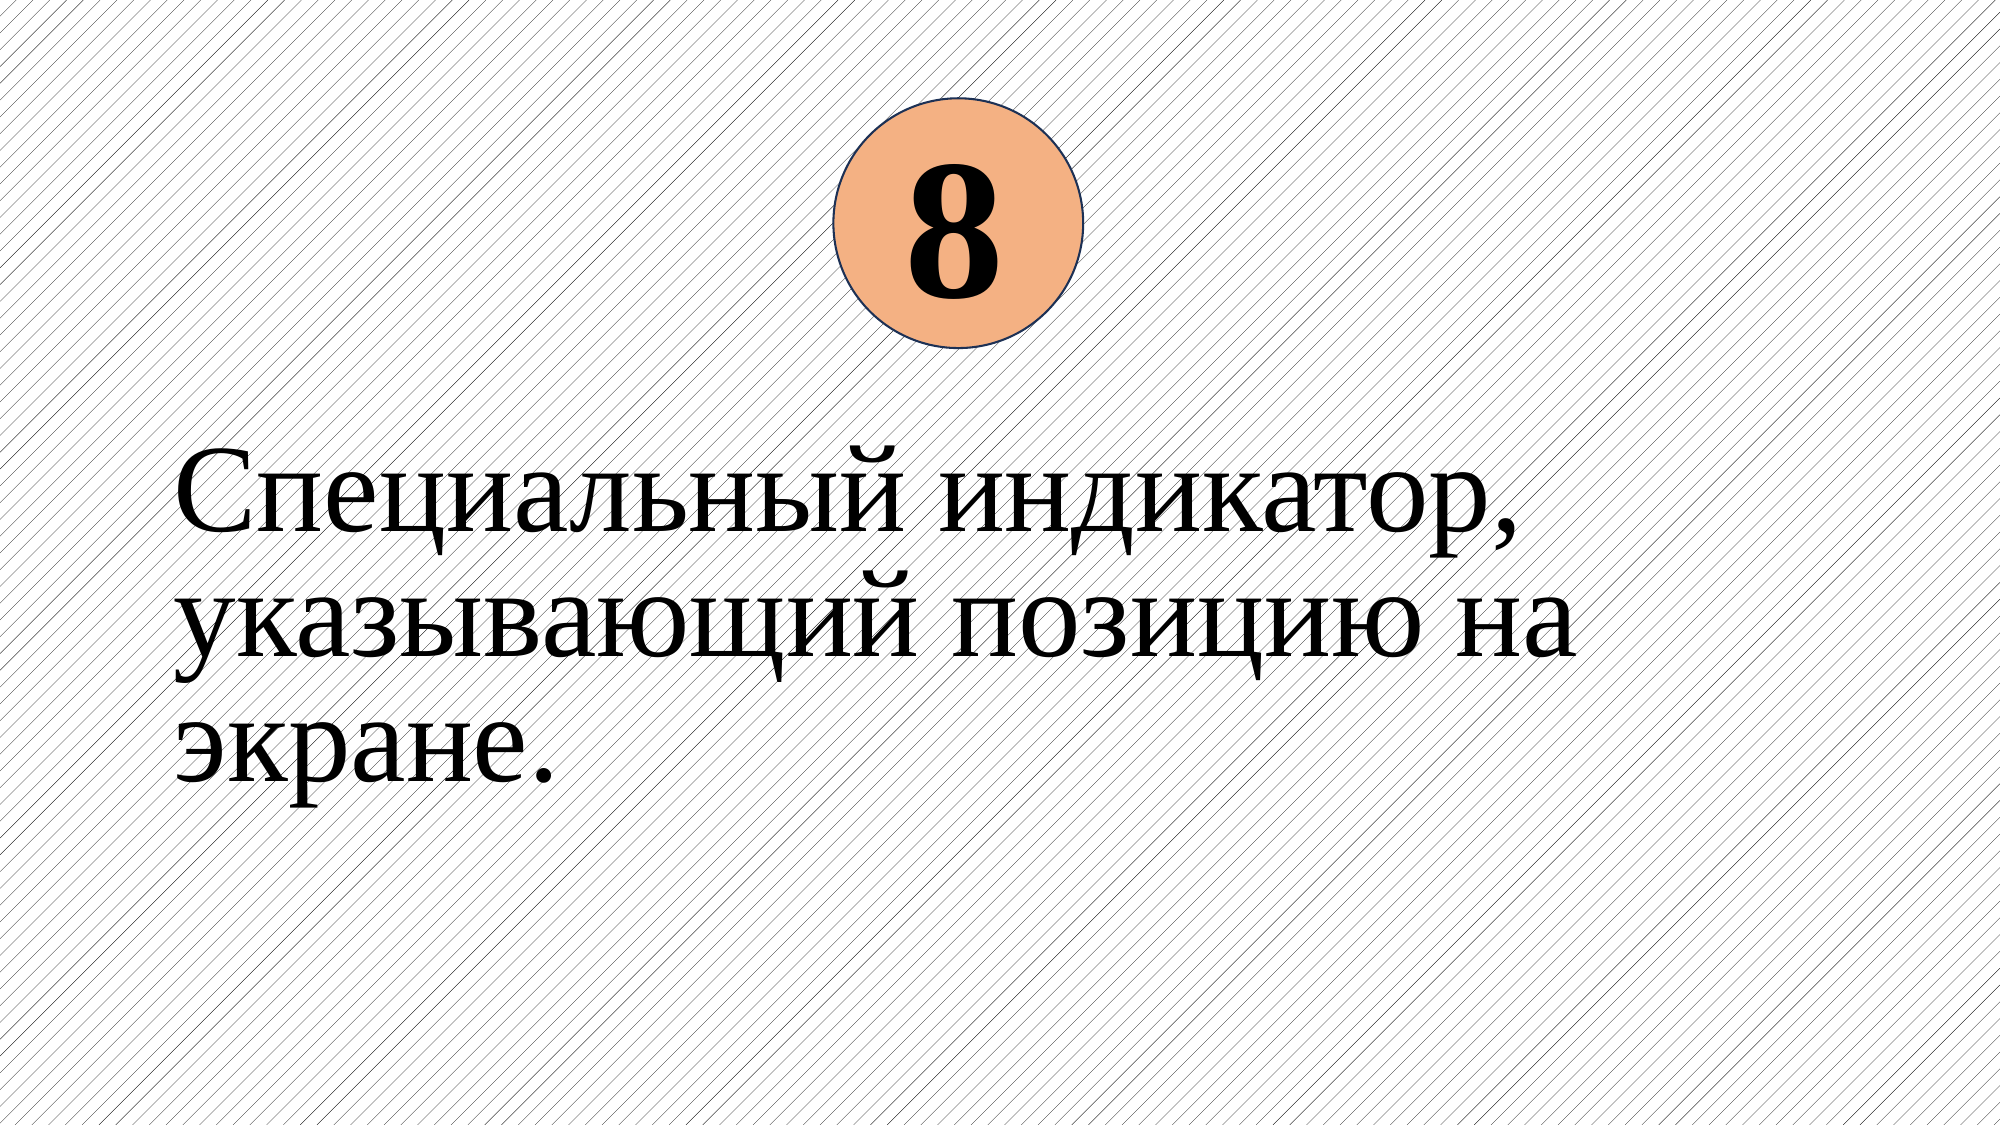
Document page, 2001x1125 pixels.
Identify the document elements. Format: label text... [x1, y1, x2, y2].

text_box Специальный индикатор, указывающий позицию на экране. [83, 423, 1916, 814]
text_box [833, 90, 1084, 349]
